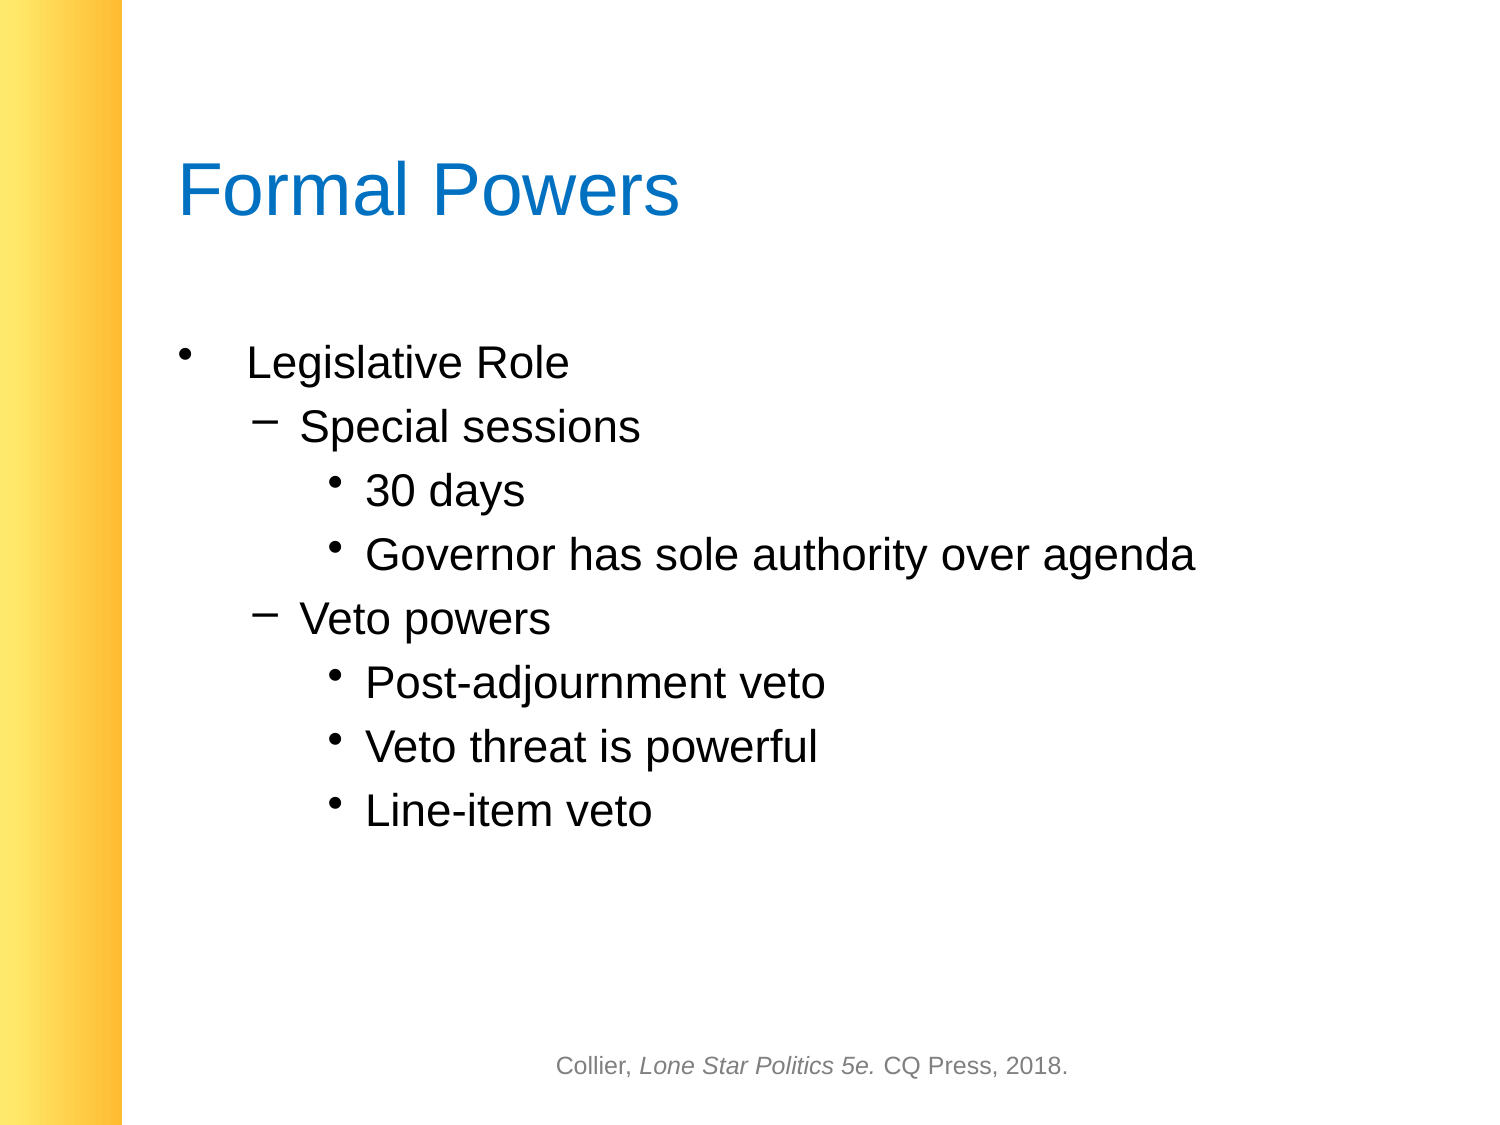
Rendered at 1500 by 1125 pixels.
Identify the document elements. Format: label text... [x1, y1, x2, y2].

title Formal Powers [162, 132, 1475, 321]
list Legislative Role Special sessions 30 days Governor has sole authority over agenda Veto powers Post-adjournment veto Veto threat is powerful Line-item veto [162, 324, 1288, 1013]
picture [0, 0, 1500, 1125]
text_box Collier, Lone Star Politics 5e. CQ Press, 2018. [525, 1042, 1100, 1087]
